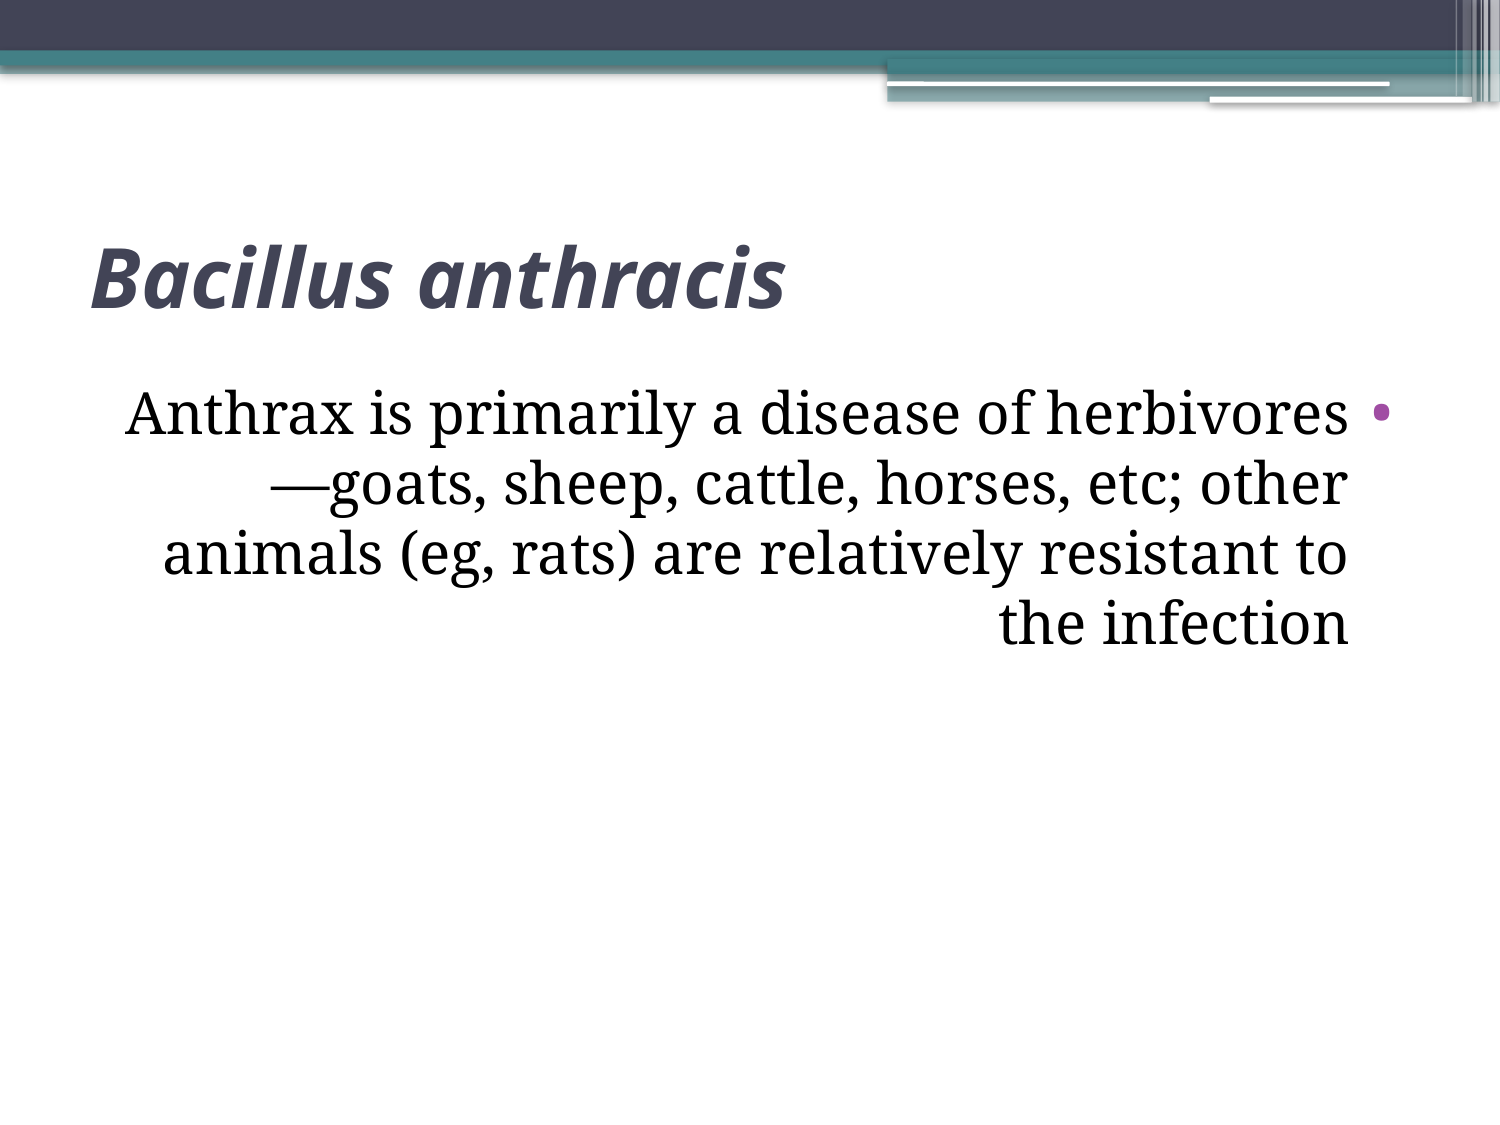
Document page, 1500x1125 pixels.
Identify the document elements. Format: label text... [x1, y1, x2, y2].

list Anthrax is primarily a disease of herbivores—goats, sheep, cattle, horses, etc; other animals (eg, rats) are relatively resistant to the infection [75, 368, 1425, 1079]
title Bacillus anthracis [75, 187, 1425, 363]
